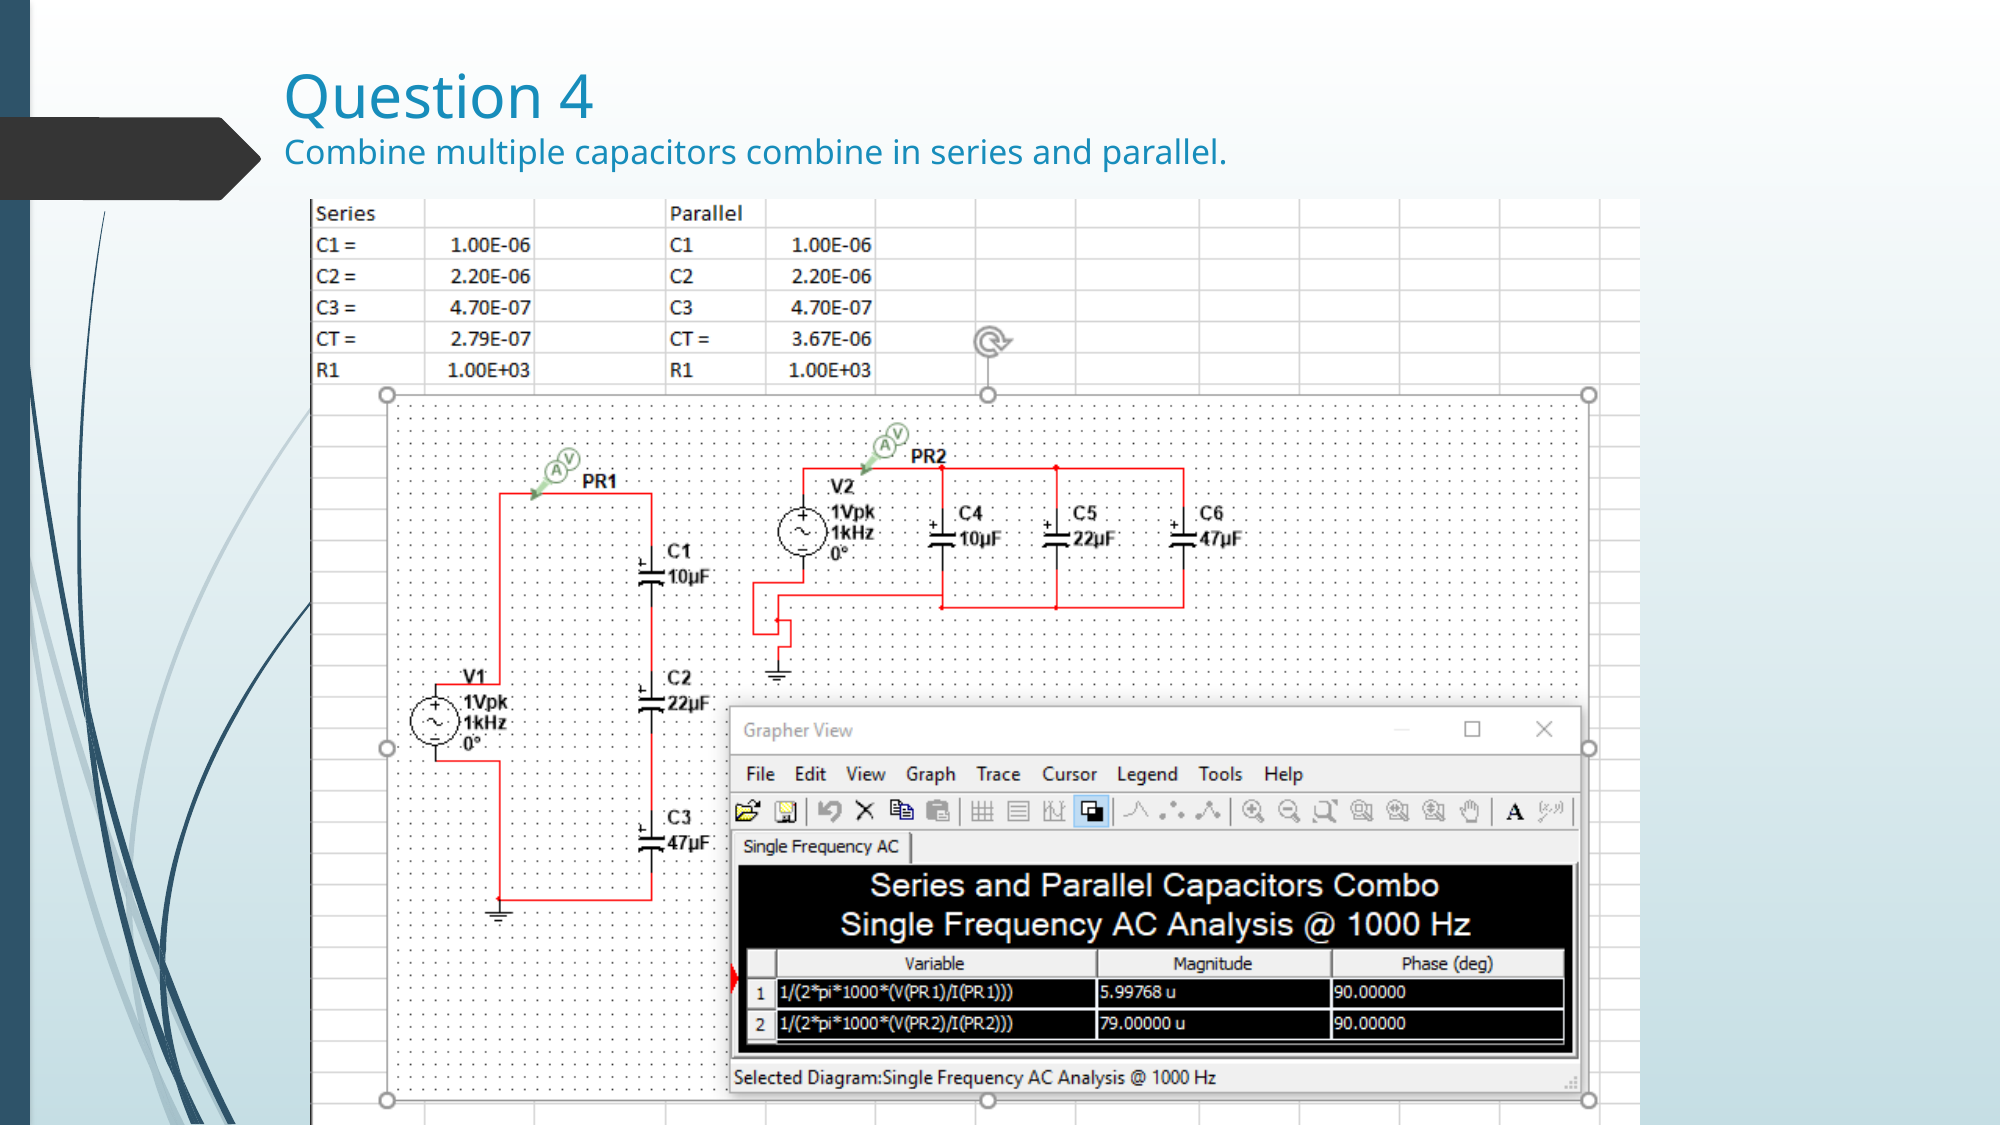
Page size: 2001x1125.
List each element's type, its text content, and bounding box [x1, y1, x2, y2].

title Question 4 Combine multiple capacitors combine in series and parallel. [269, 50, 1731, 261]
picture [310, 199, 1640, 1125]
